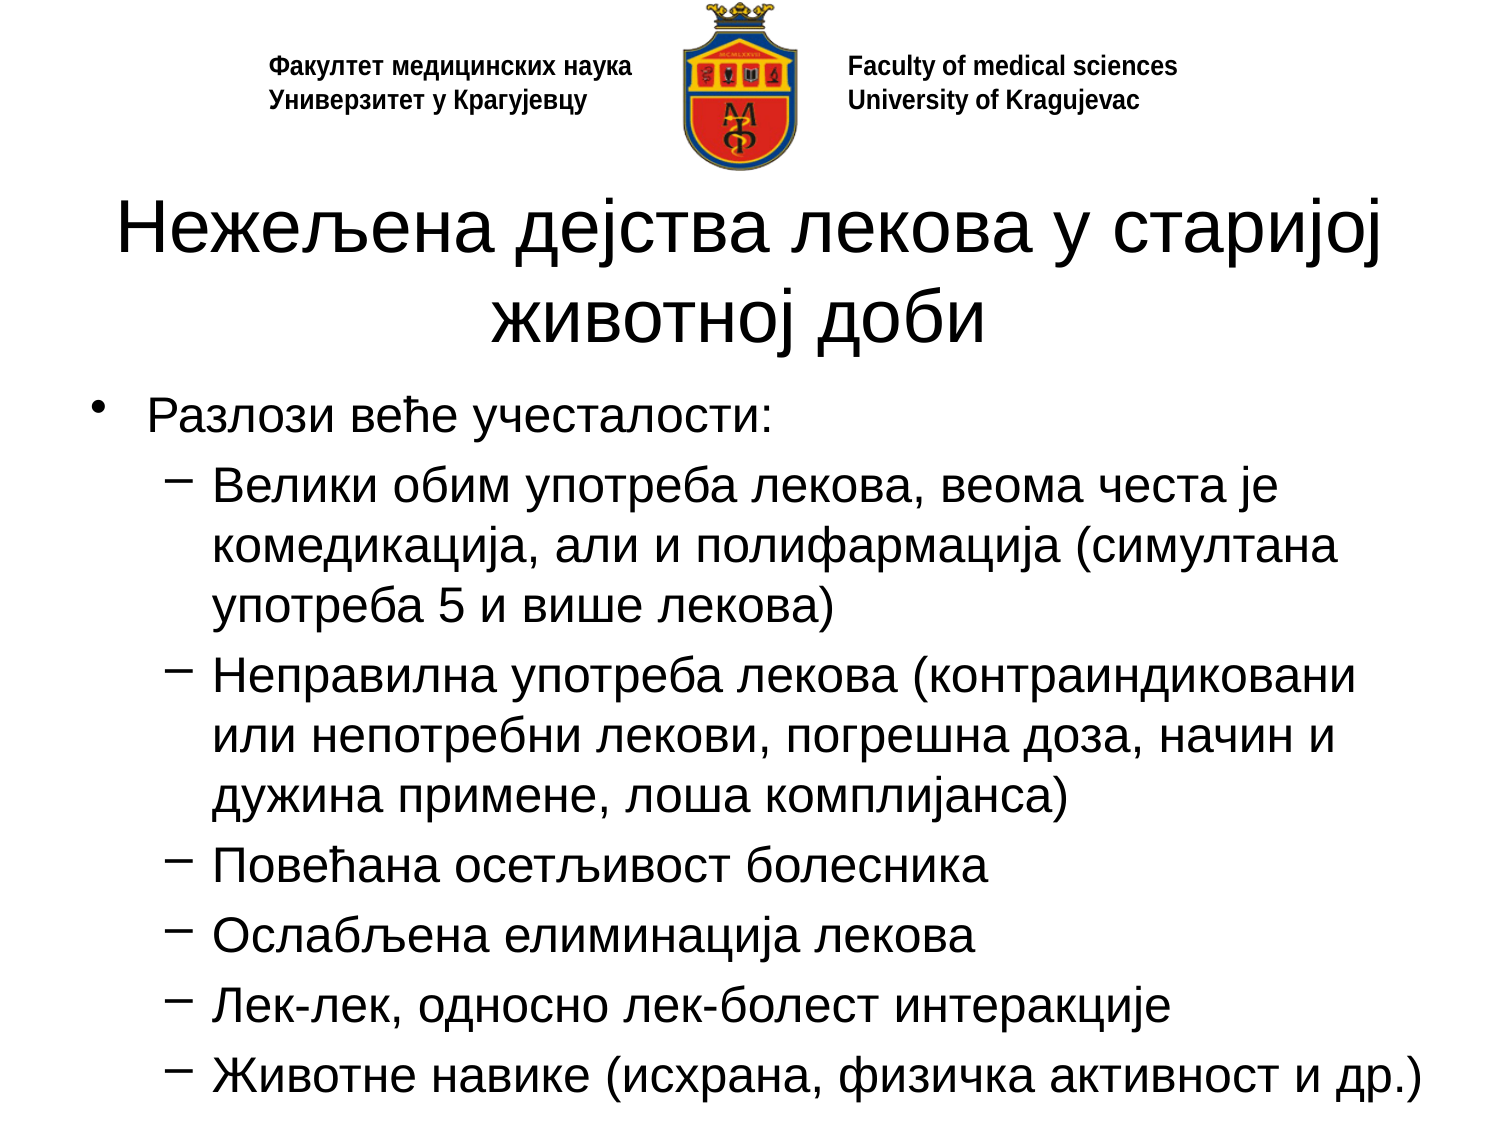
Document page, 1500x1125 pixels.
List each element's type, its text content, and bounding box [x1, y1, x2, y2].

list Разлози веће учесталости: Велики обим употреба лекова, веома честа је комедикација, али и полифармација (симултана употреба 5 и више лекова) Неправилна употреба лекова (контраиндиковани или непотребни лекови, погрешна доза, начин и дужина примене, лоша комплијанса) Повећана осетљивост болесника Ослабљена елиминација лекова Лек-лек, односно лек-болест интеракције Животне навике (исхрана, физичка активност и др.) [74, 374, 1460, 1118]
title Нежељена дејства лекова у старијој животној доби [74, 173, 1426, 362]
